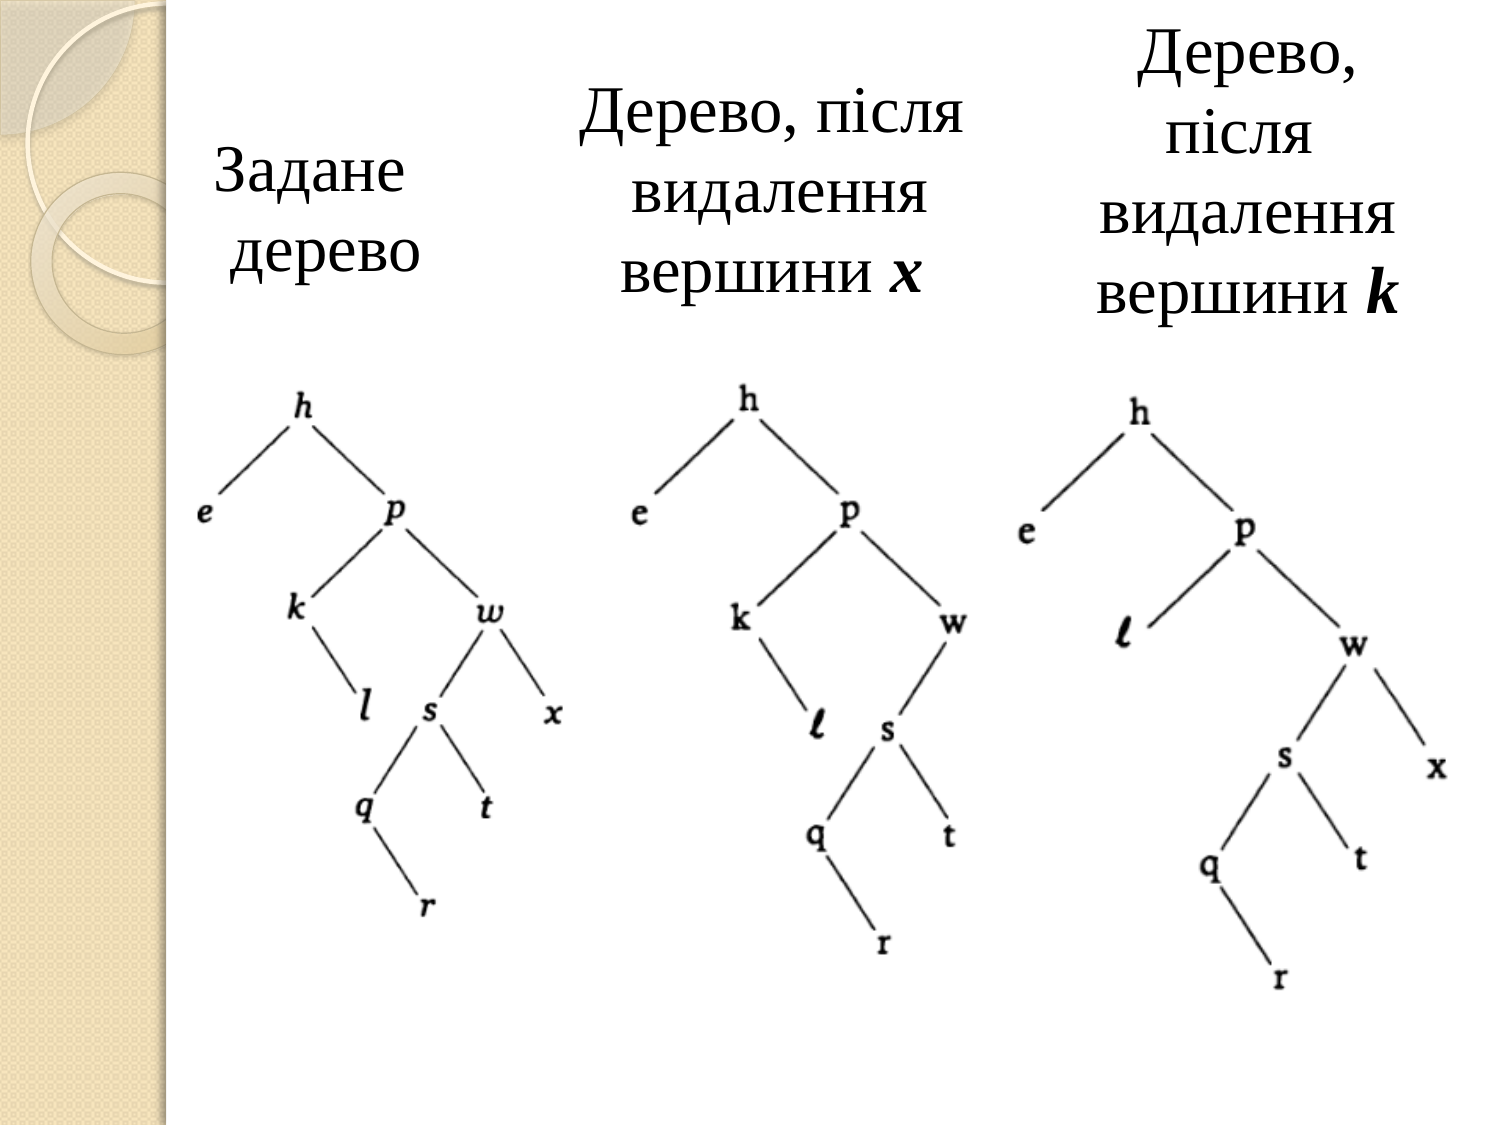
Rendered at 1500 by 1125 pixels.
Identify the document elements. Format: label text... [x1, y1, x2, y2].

text_box Задане дерево [199, 117, 457, 292]
text_box Дерево, після видалення вершини х [564, 58, 980, 314]
picture [187, 363, 577, 925]
picture [1007, 362, 1462, 1008]
text_box Дерево, після видалення вершини k [1042, 0, 1454, 335]
picture [609, 351, 1000, 982]
